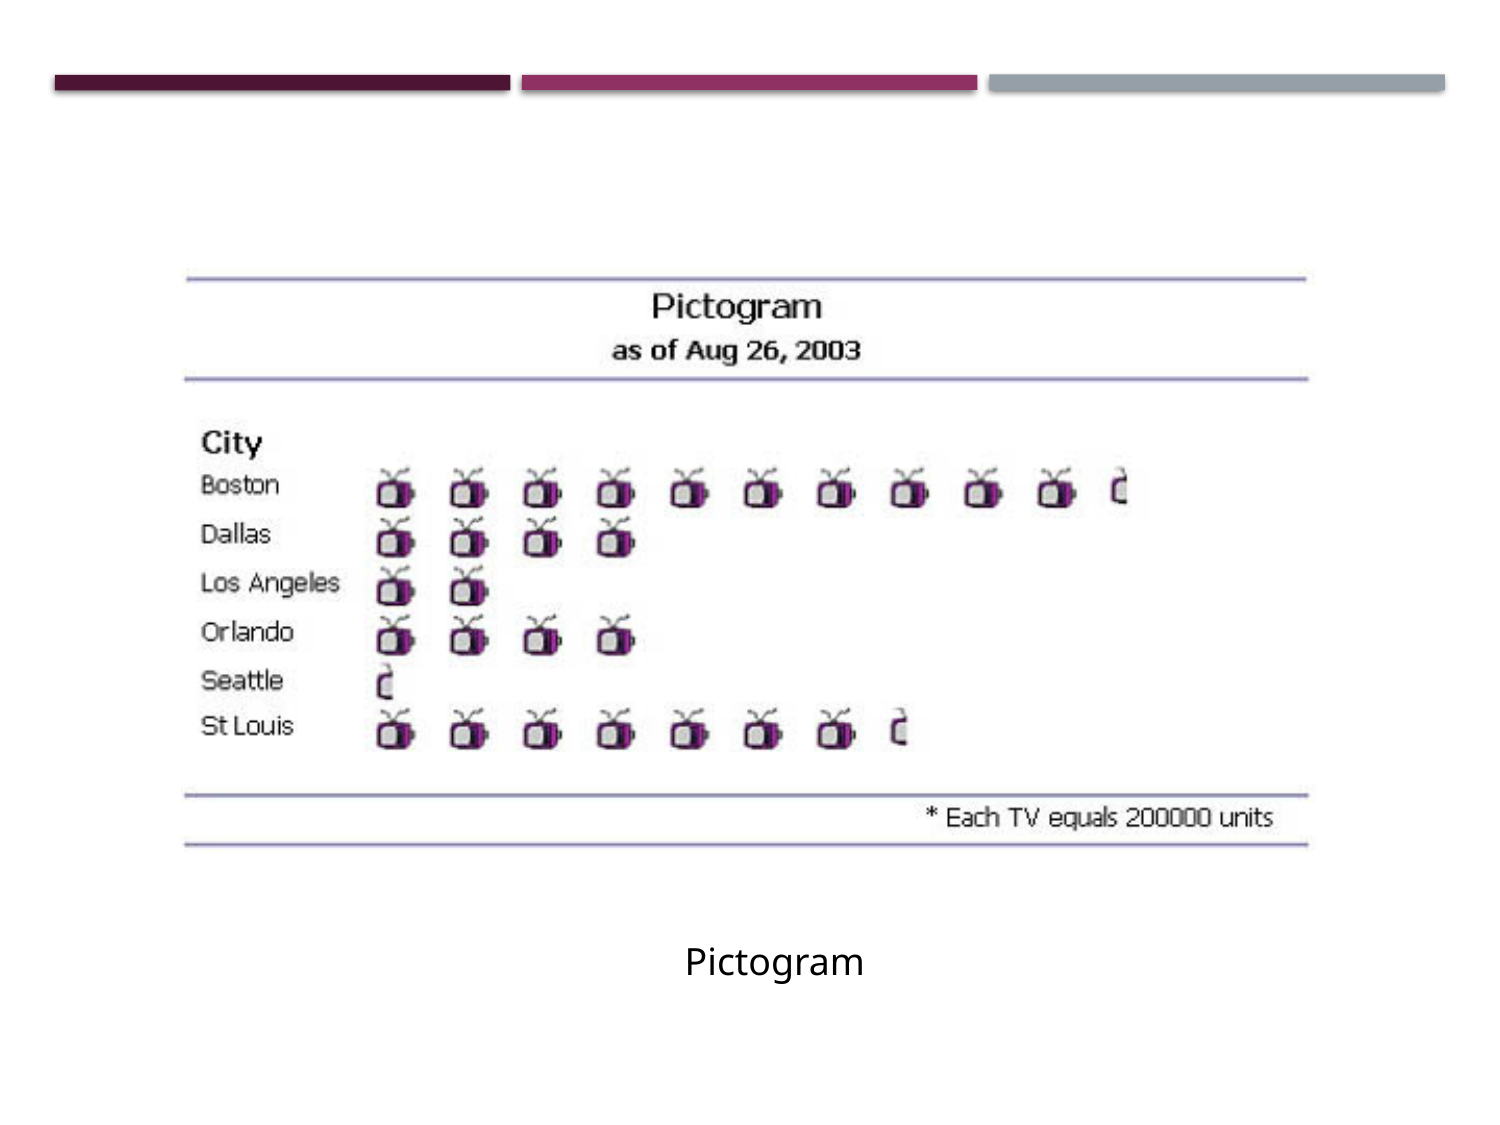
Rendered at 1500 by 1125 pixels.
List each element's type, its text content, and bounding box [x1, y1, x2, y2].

text_box Pictogram [669, 930, 880, 990]
picture [180, 251, 1318, 872]
